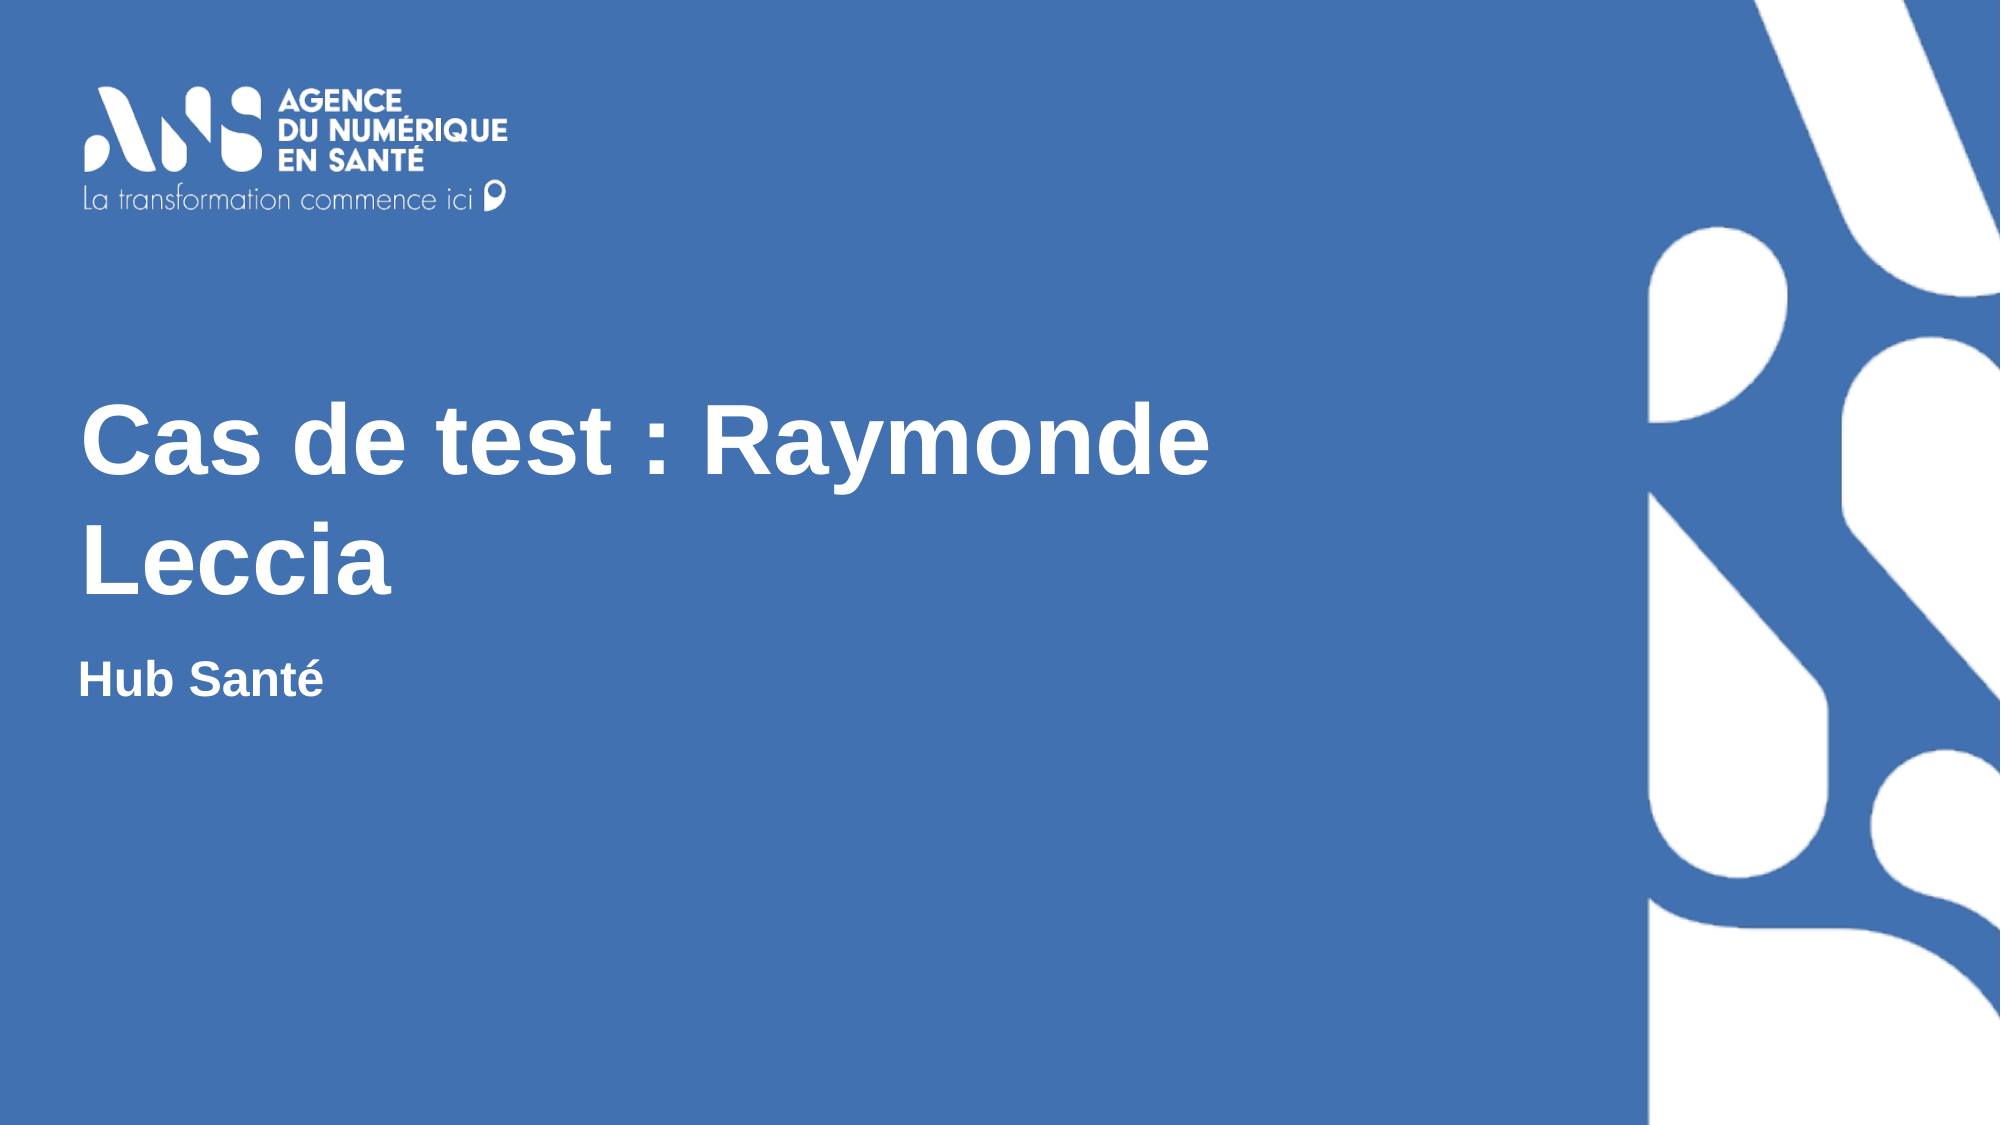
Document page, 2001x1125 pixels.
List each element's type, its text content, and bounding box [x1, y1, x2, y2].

title Cas de test : Raymonde Leccia [80, 374, 1502, 615]
list Hub Santé [77, 655, 783, 707]
